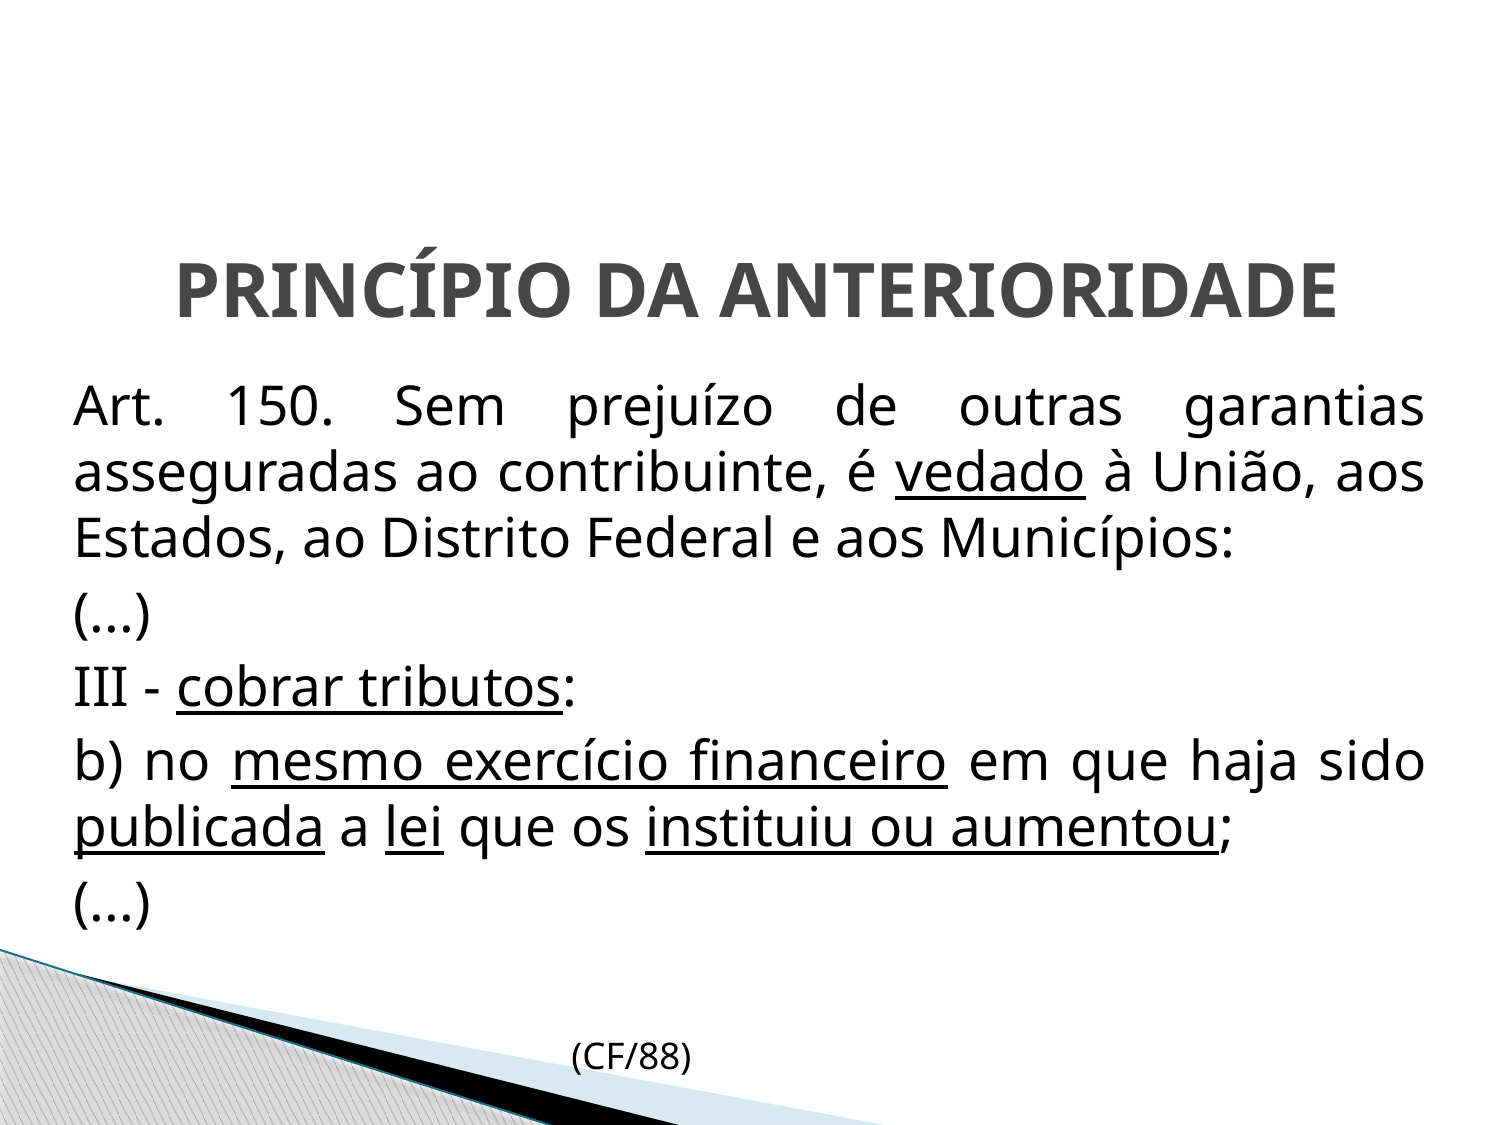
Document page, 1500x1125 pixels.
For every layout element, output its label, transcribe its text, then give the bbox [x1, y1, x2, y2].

title PRINCÍPIO DA ANTERIORIDADE [82, 199, 1432, 363]
list Art. 150. Sem prejuízo de outras garantias asseguradas ao contribuinte, é vedado à União, aos Estados, ao Distrito Federal e aos Municípios: (...) III - cobrar tributos: b) no mesmo exercício financeiro em que haja sido publicada a lei que os instituiu ou aumentou; (...) (CF/88) [0, 363, 1442, 1102]
